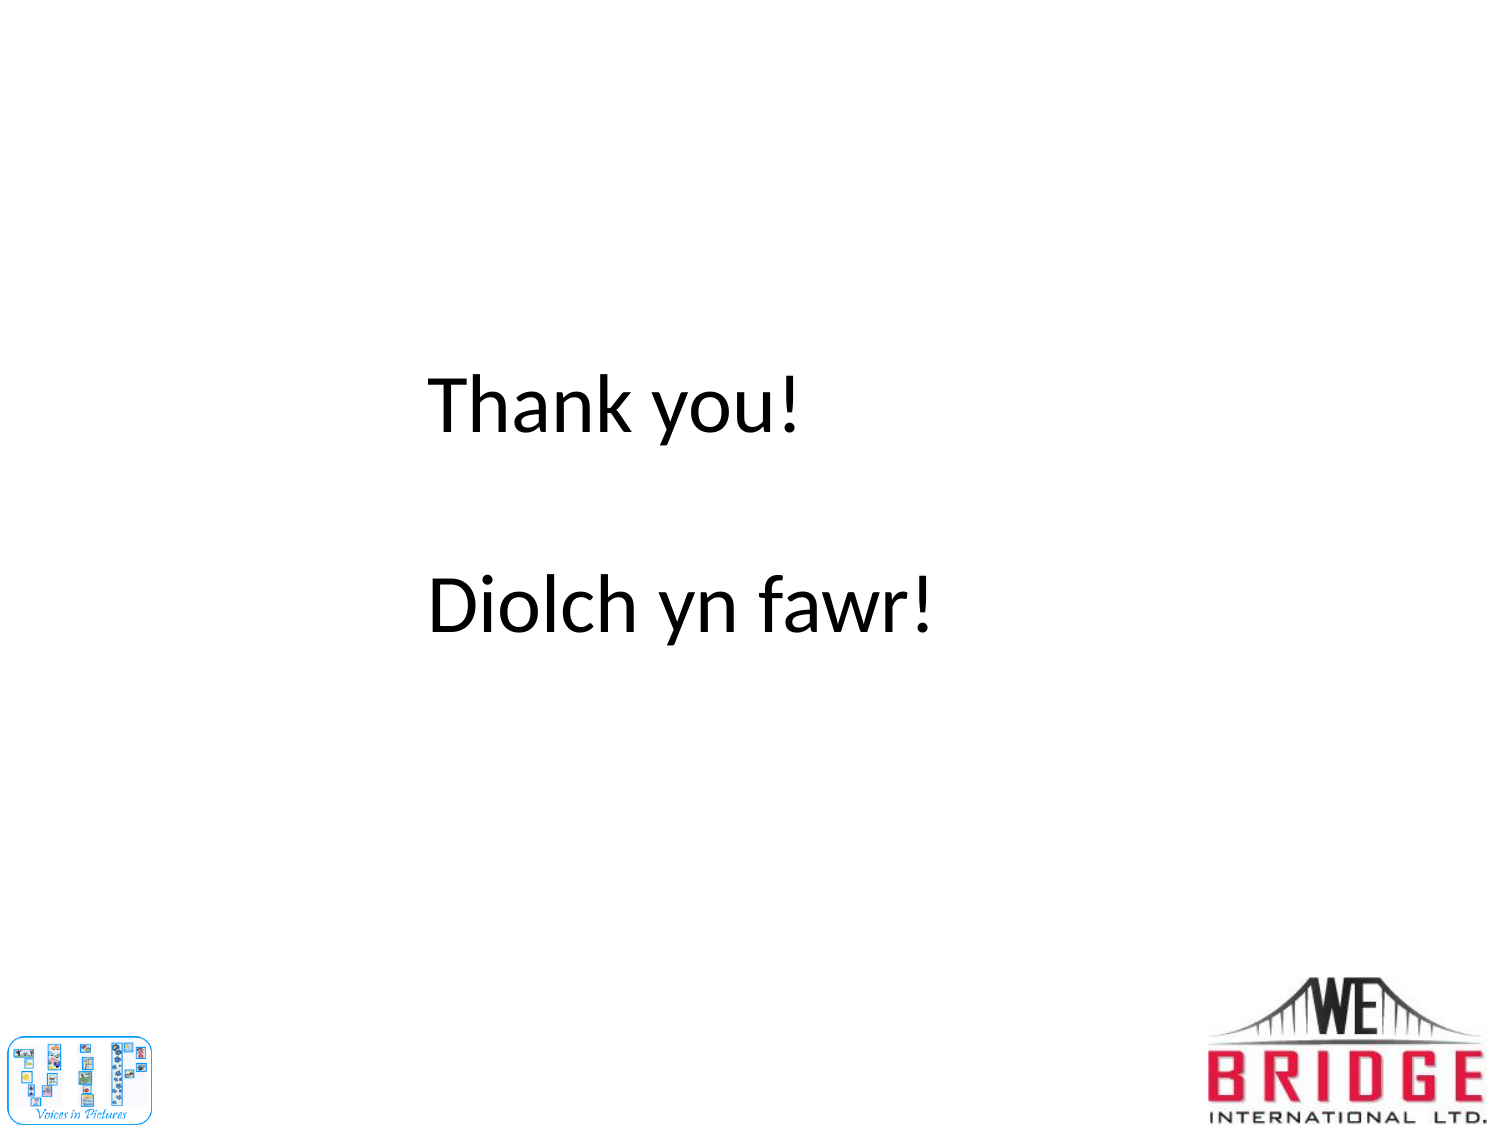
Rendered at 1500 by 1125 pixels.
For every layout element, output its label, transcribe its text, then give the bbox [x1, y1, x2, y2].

picture [7, 1036, 153, 1125]
picture [1208, 977, 1487, 1125]
list Thank you! Diolch yn fawr! [75, 262, 1425, 1005]
